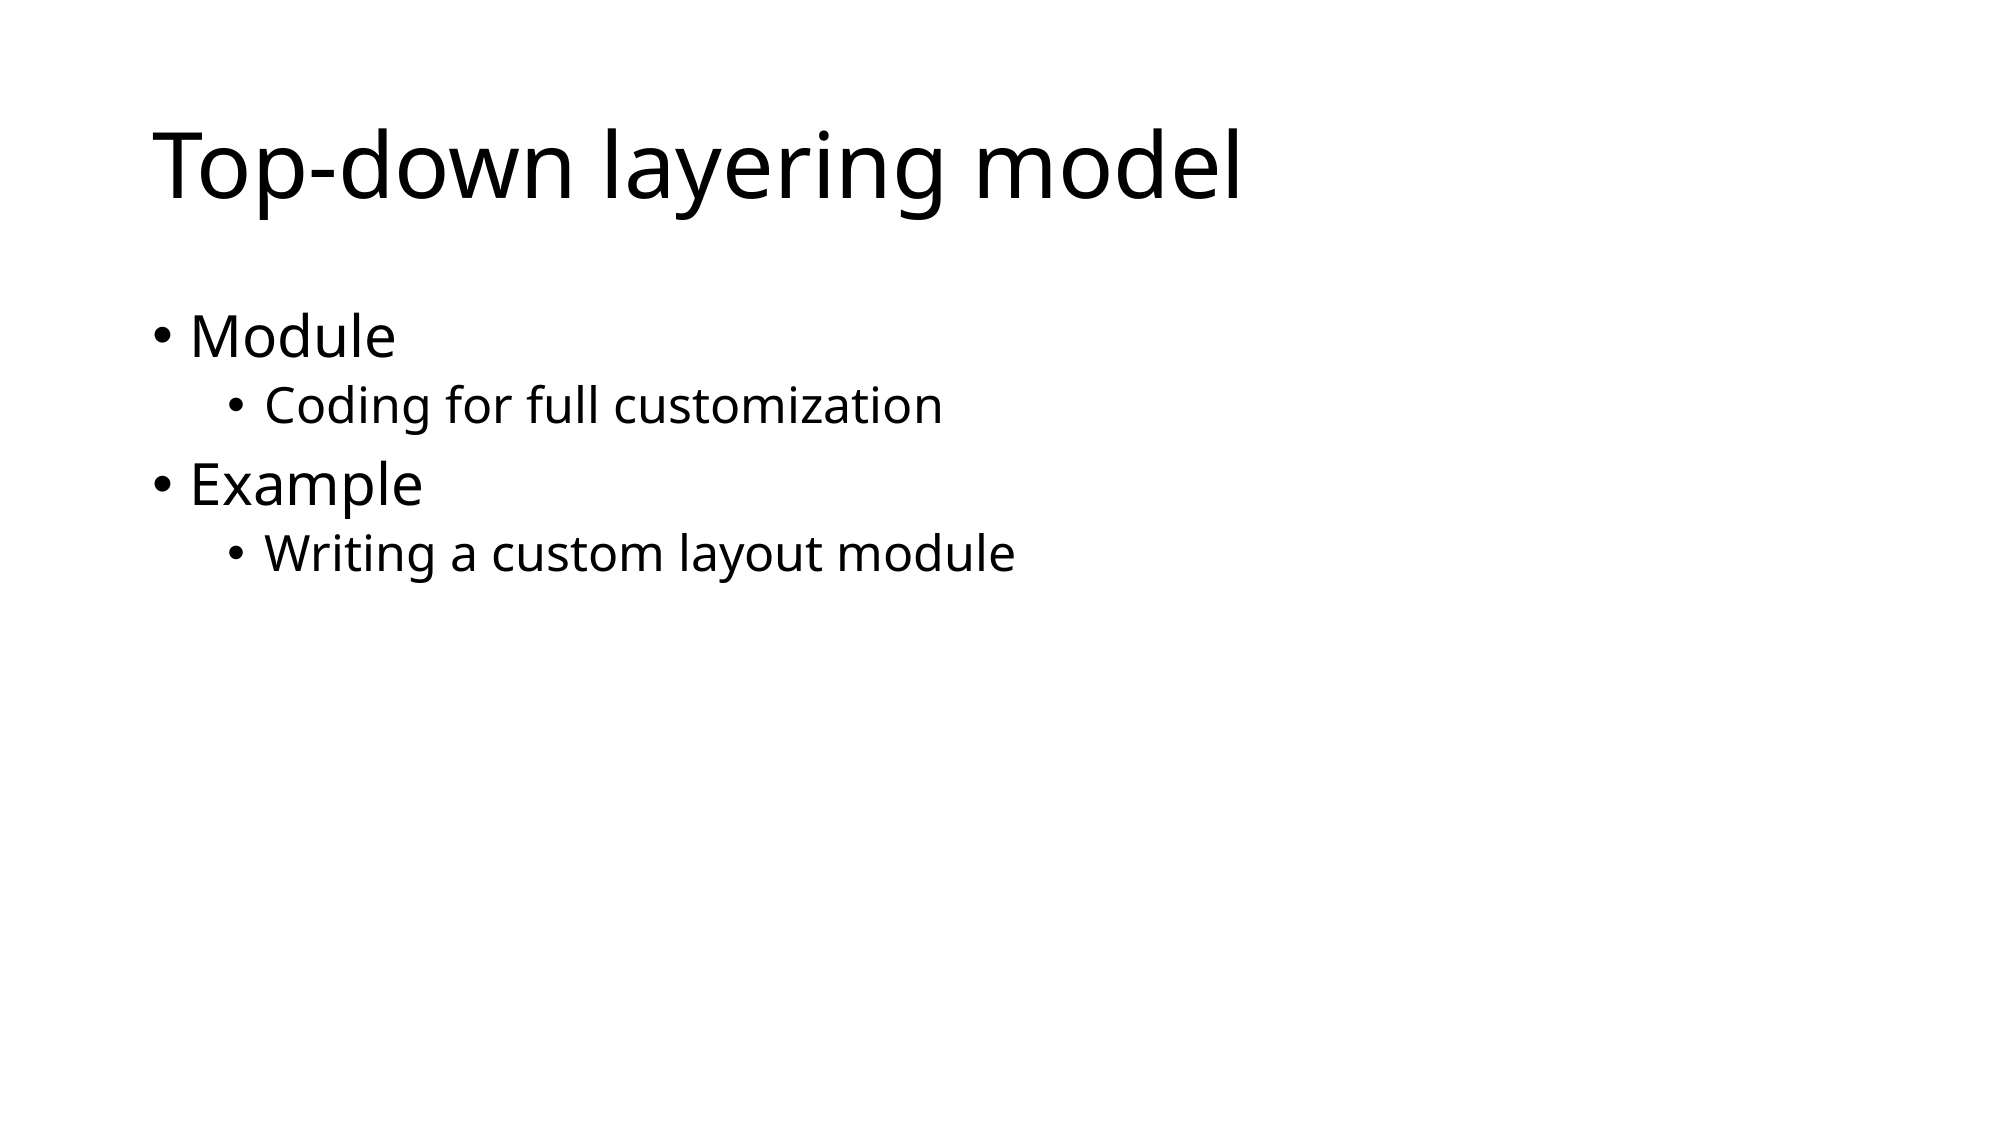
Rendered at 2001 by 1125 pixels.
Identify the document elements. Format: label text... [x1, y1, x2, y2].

list Module Coding for full customization Example Writing a custom layout module [137, 299, 1863, 1014]
title Top-down layering model [137, 59, 1863, 278]
